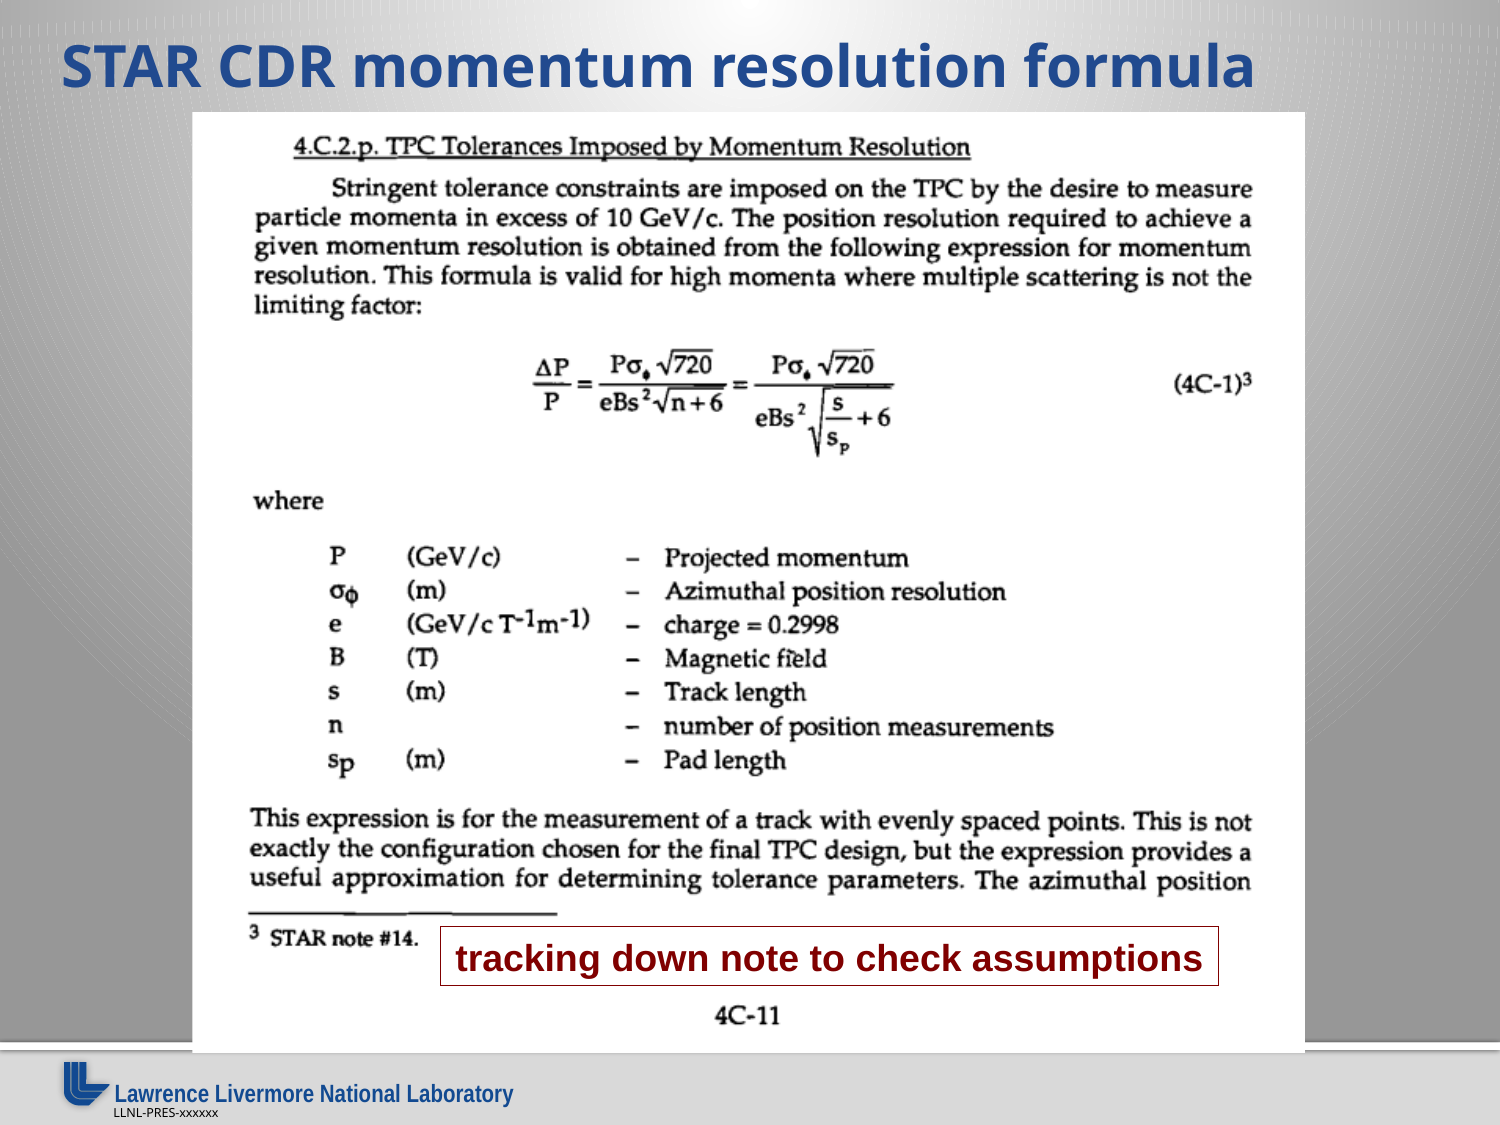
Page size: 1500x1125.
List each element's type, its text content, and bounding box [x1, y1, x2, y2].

picture [192, 112, 1305, 1053]
title STAR CDR momentum resolution formula [46, 1, 1397, 127]
picture [56, 1060, 112, 1111]
